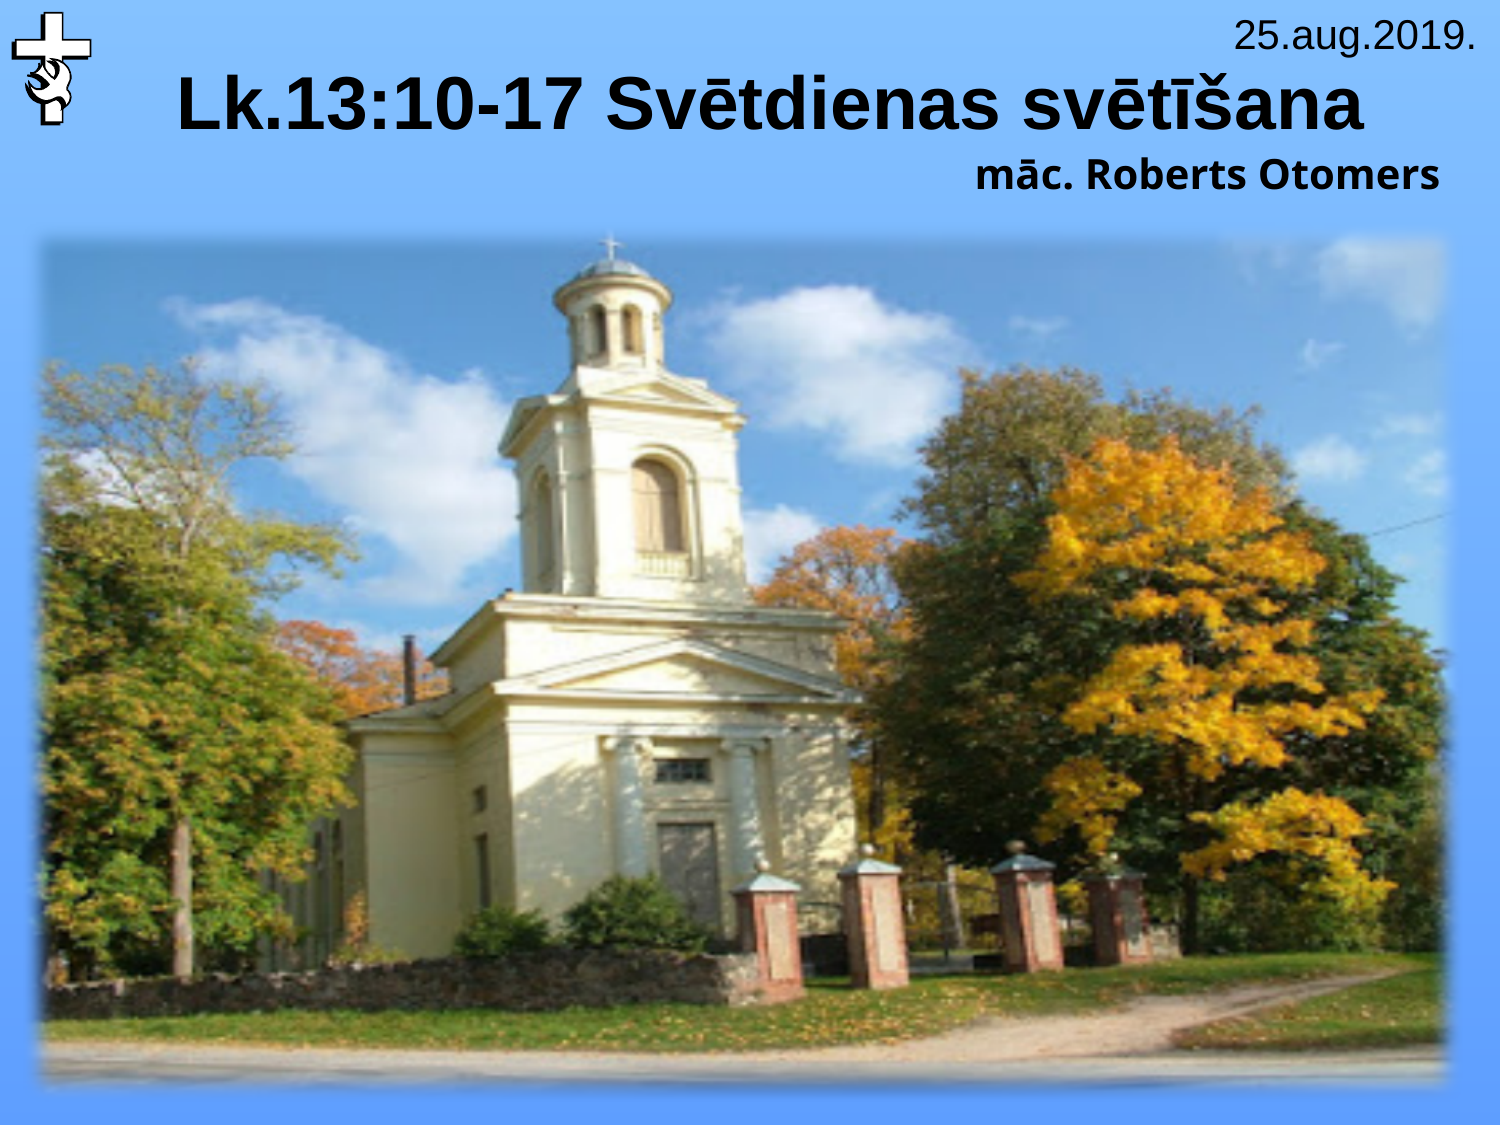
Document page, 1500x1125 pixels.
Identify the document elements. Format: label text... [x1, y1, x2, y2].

picture [11, 11, 92, 126]
title Lk.13:10-17 Svētdienas svētīšana [40, 11, 1500, 188]
picture [23, 222, 1466, 1102]
text_box māc. Roberts Otomers [915, 140, 1500, 206]
text_box 25.aug.2019. [1218, 0, 1500, 65]
